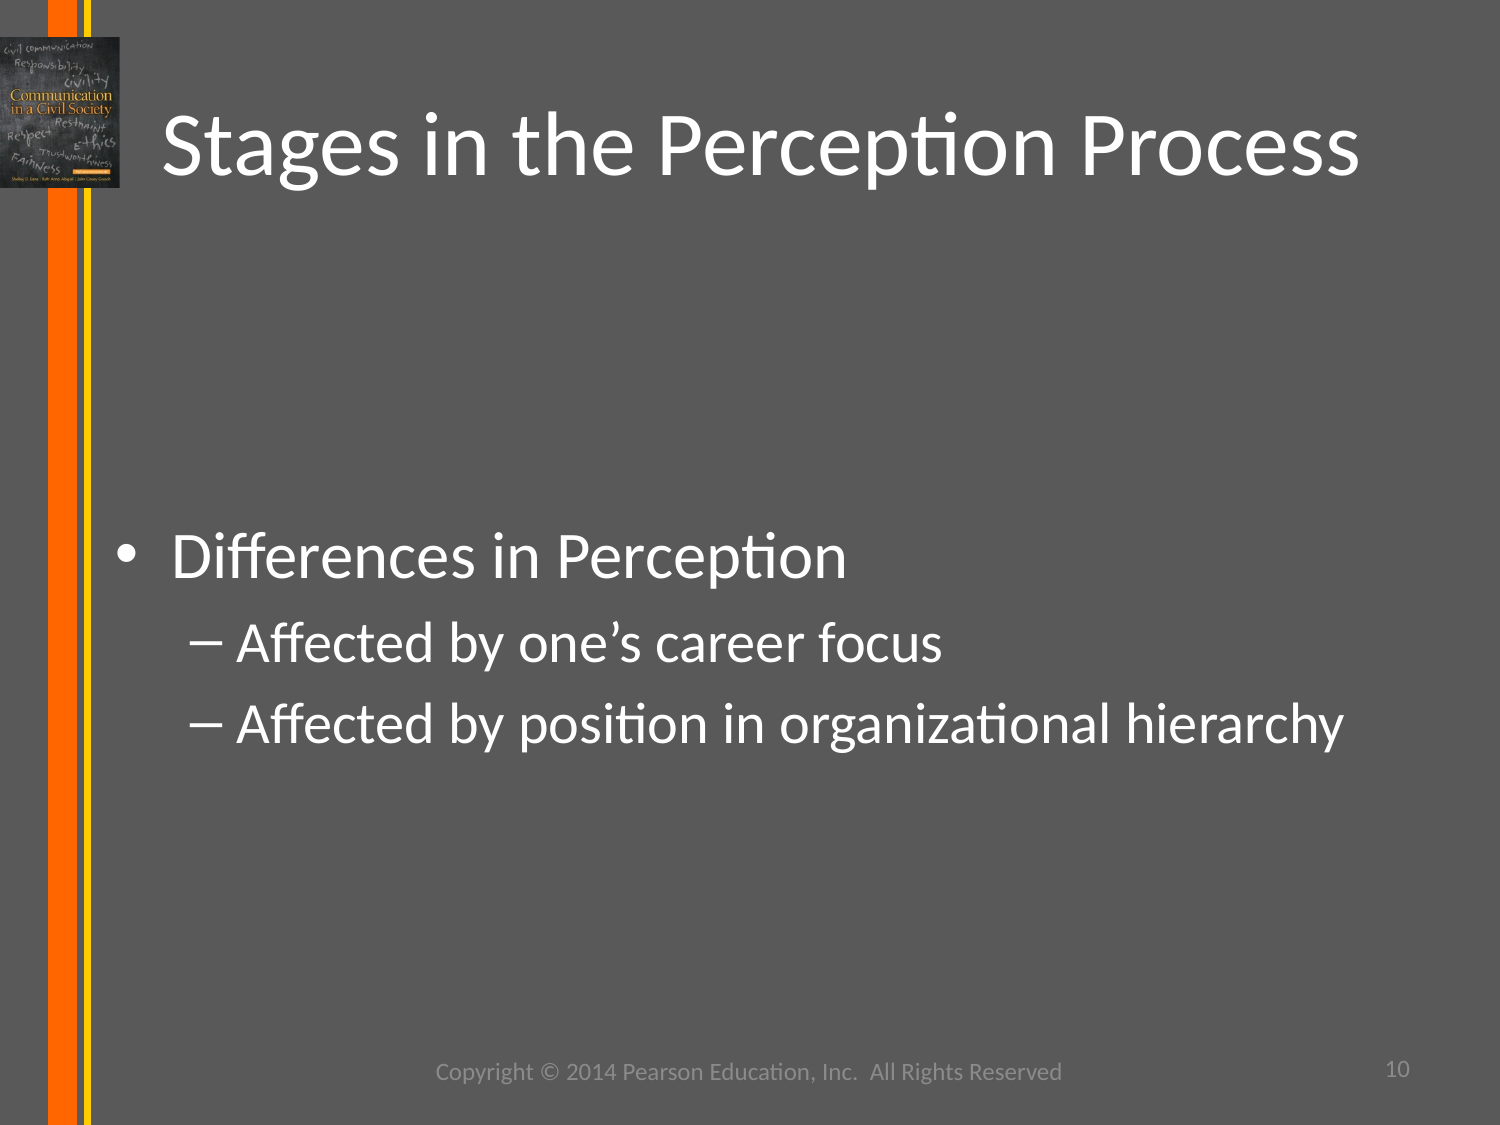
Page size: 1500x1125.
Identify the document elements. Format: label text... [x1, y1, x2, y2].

list Differences in Perception Affected by one’s career focus Affected by position in organizational hierarchy [99, 262, 1426, 1006]
title Stages in the Perception Process [99, 44, 1426, 233]
footer Copyright © 2014 Pearson Education, Inc. All Rights Reserved [75, 1037, 1425, 1103]
picture [0, 37, 120, 188]
slide_number 10 [1074, 1037, 1425, 1098]
